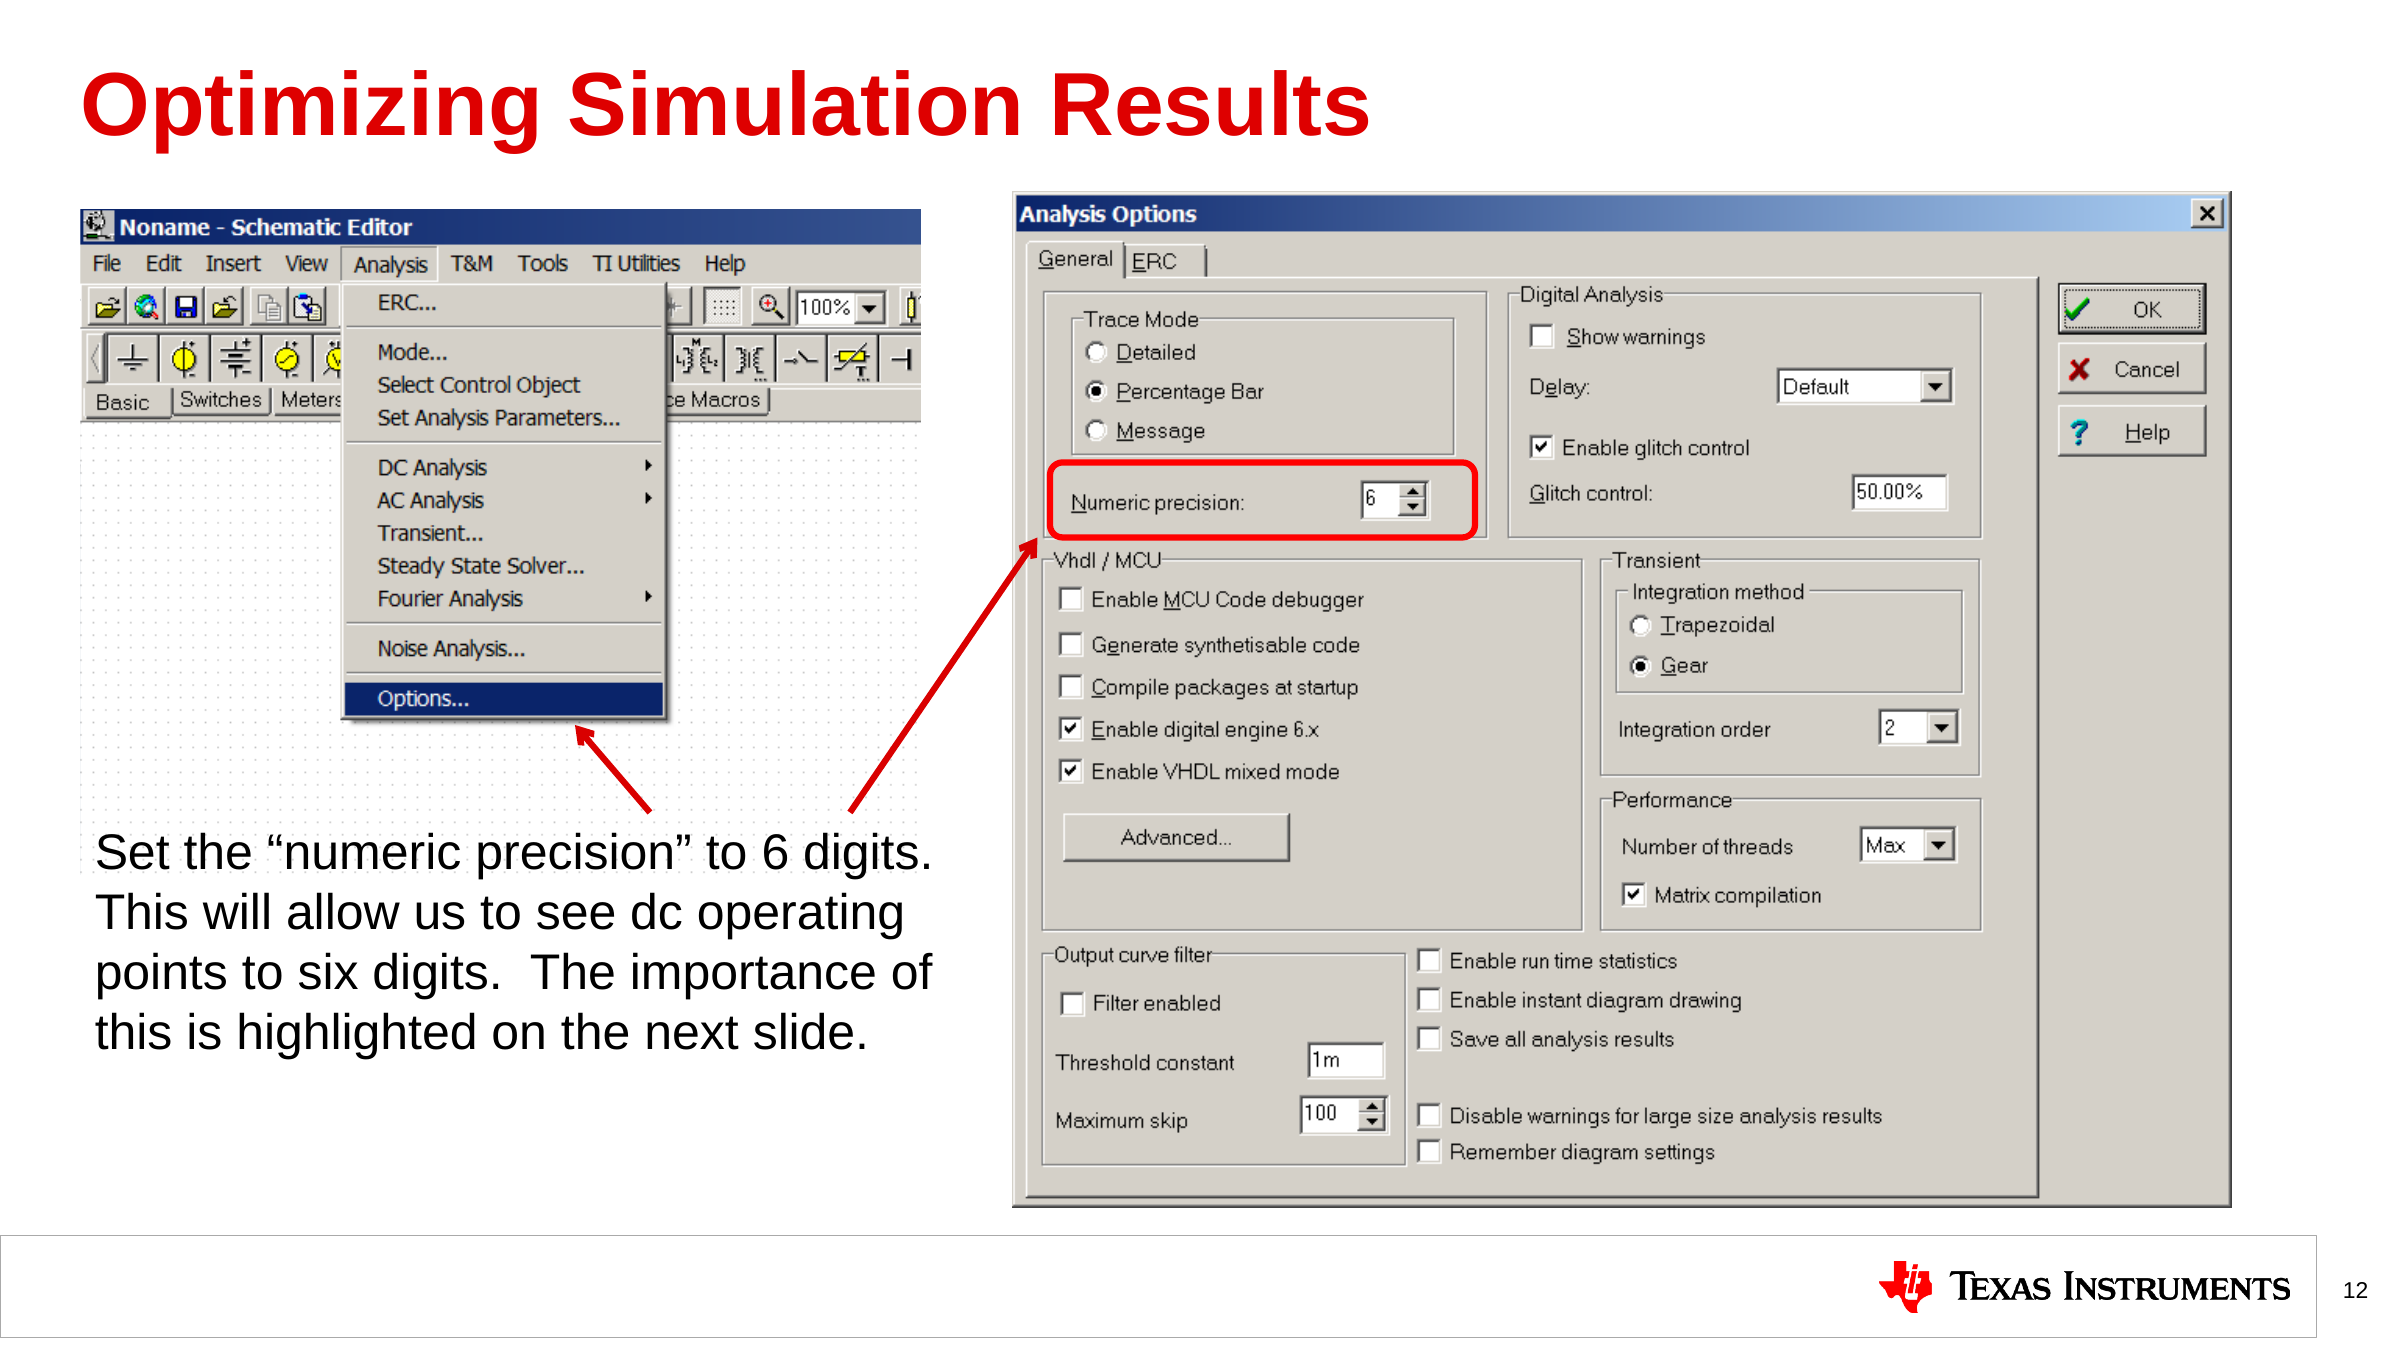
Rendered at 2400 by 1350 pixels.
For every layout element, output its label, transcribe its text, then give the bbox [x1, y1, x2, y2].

picture [79, 192, 922, 876]
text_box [849, 537, 1038, 813]
picture [1879, 1261, 2290, 1265]
slide_number 12 [1828, 1265, 2389, 1307]
text_box Set the “numeric precision” to 6 digits. This will allow us to see dc operating points to six digits. The importance of this is highlighted on the next slide. [80, 822, 975, 1068]
picture [1879, 1307, 2290, 1313]
picture [1012, 191, 2232, 1208]
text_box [574, 724, 651, 813]
title Optimizing Simulation Results [60, 27, 2282, 189]
